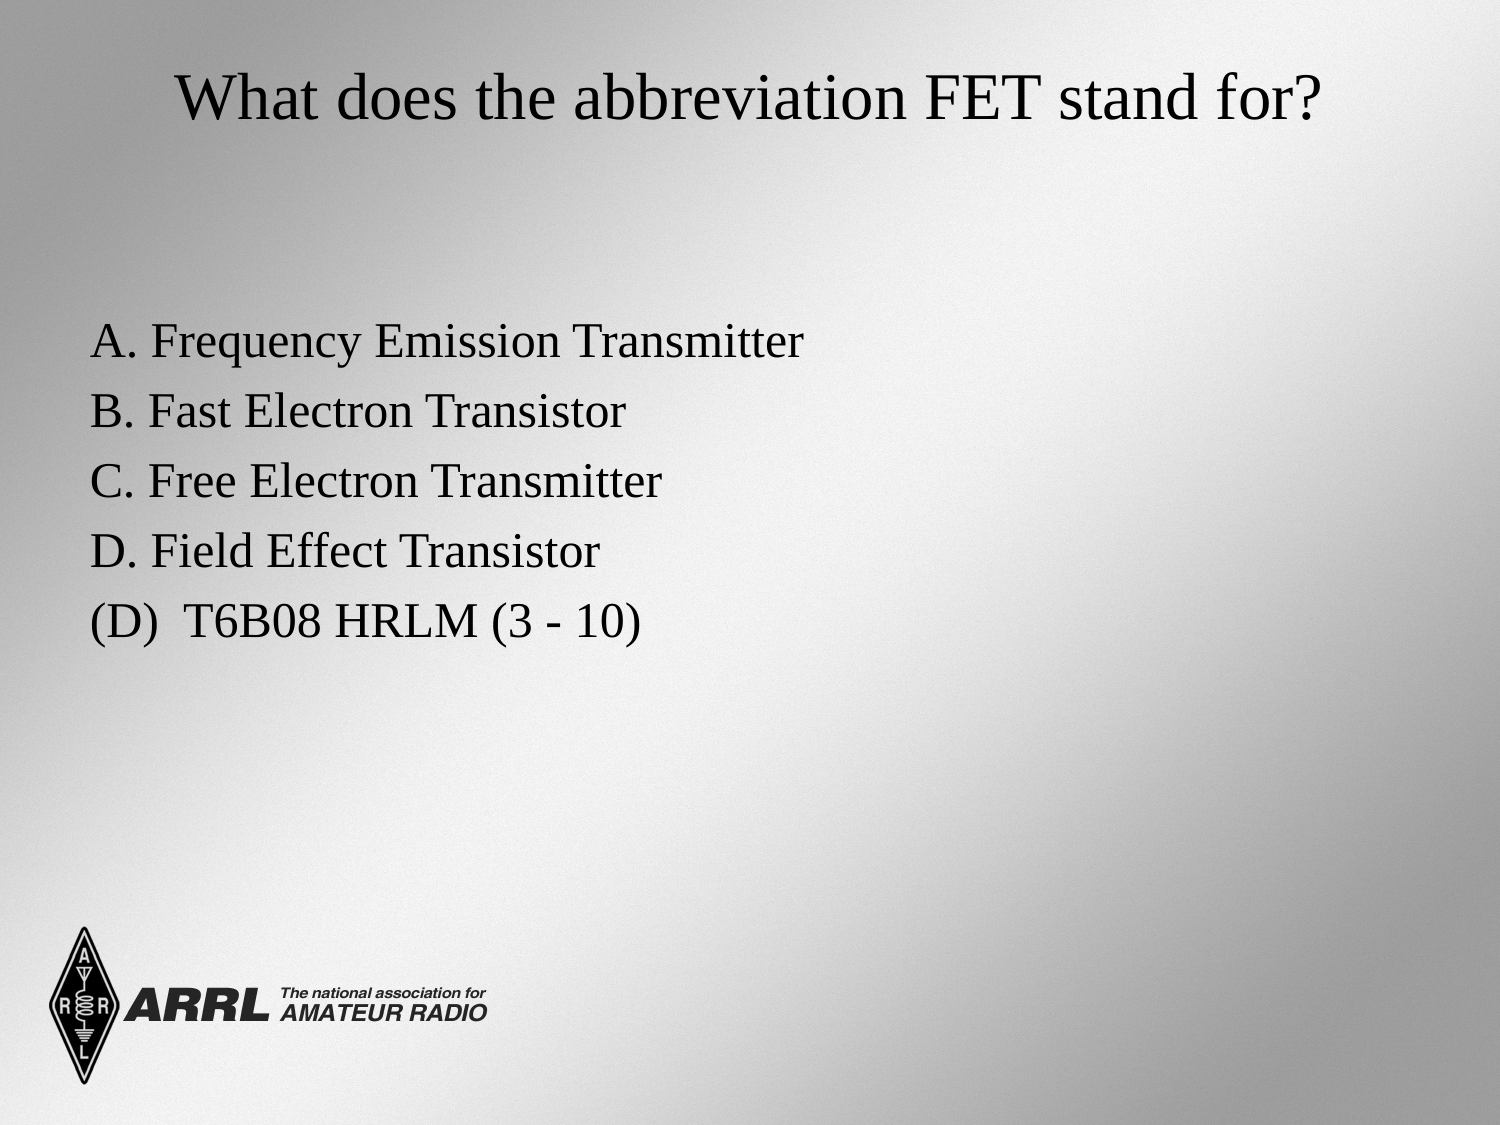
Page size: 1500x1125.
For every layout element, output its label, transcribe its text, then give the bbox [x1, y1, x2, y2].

list A. Frequency Emission Transmitter B. Fast Electron Transistor C. Free Electron Transmitter D. Field Effect Transistor (D) T6B08 HRLM (3 - 10) [75, 299, 1425, 1005]
picture [0, 0, 1500, 1125]
title What does the abbreviation FET stand for? [75, 45, 1425, 233]
